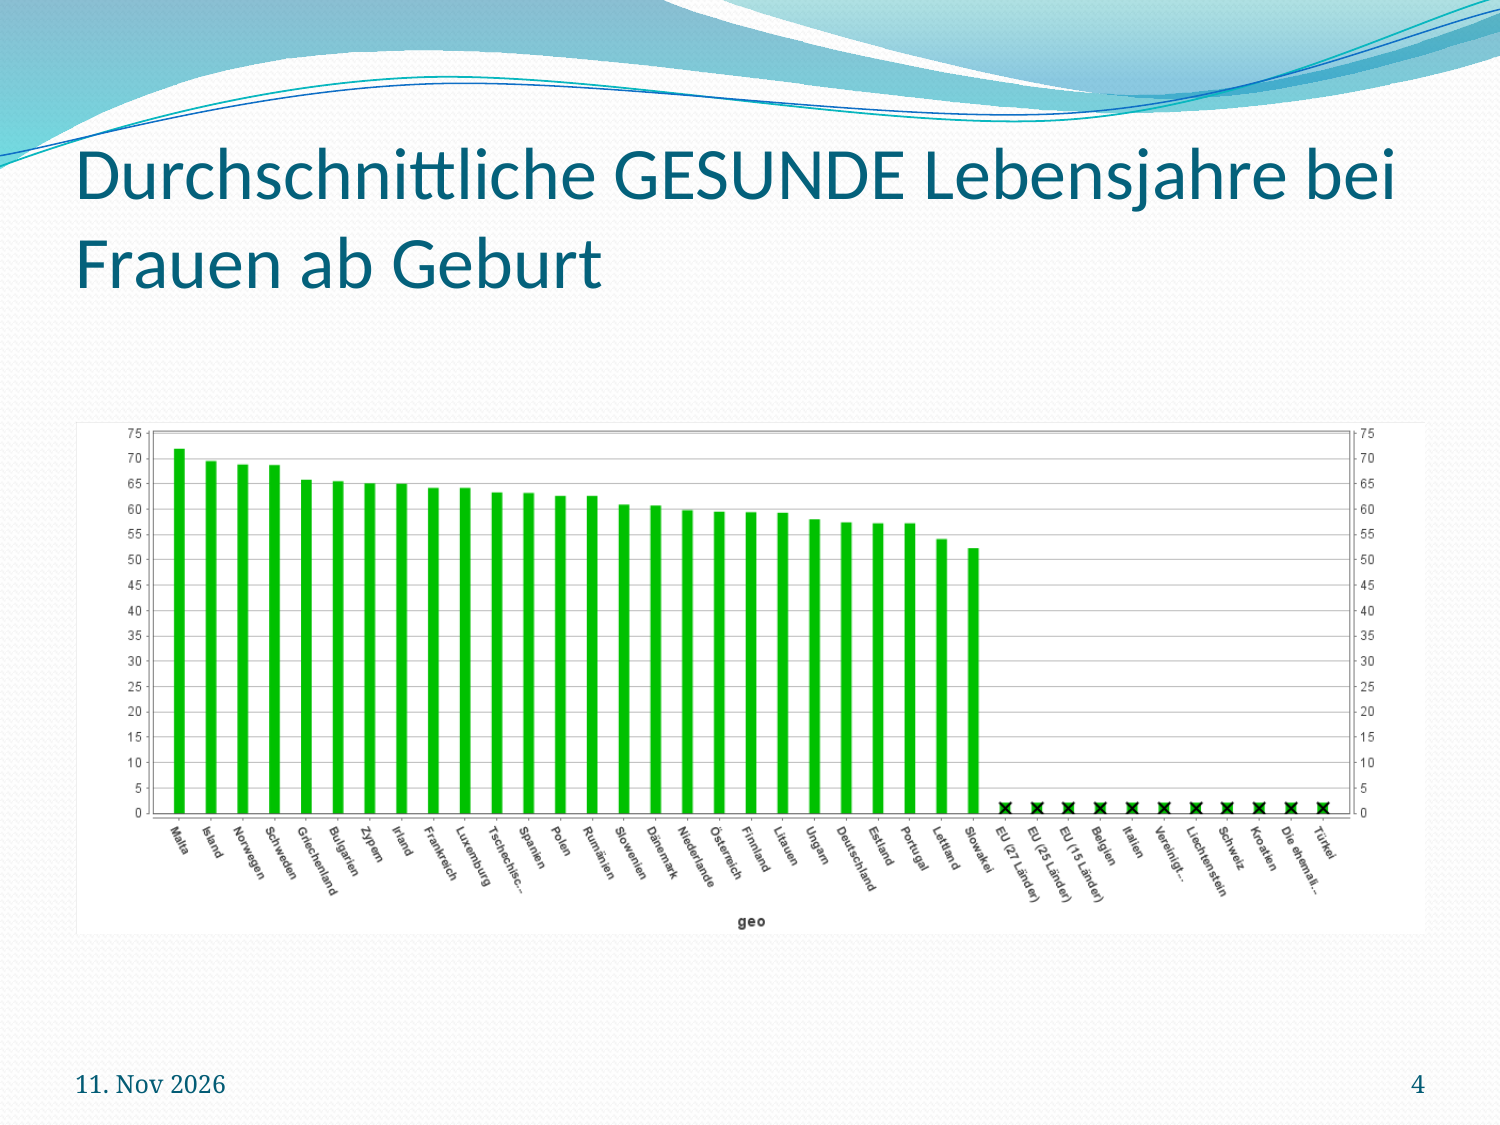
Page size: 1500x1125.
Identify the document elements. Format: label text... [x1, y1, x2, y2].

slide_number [75, 1042, 425, 1103]
title Durchschnittliche GESUNDE Lebensjahre bei Frauen ab Geburt [75, 115, 1425, 303]
slide_number 4 [1299, 1042, 1425, 1103]
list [74, 421, 1426, 934]
